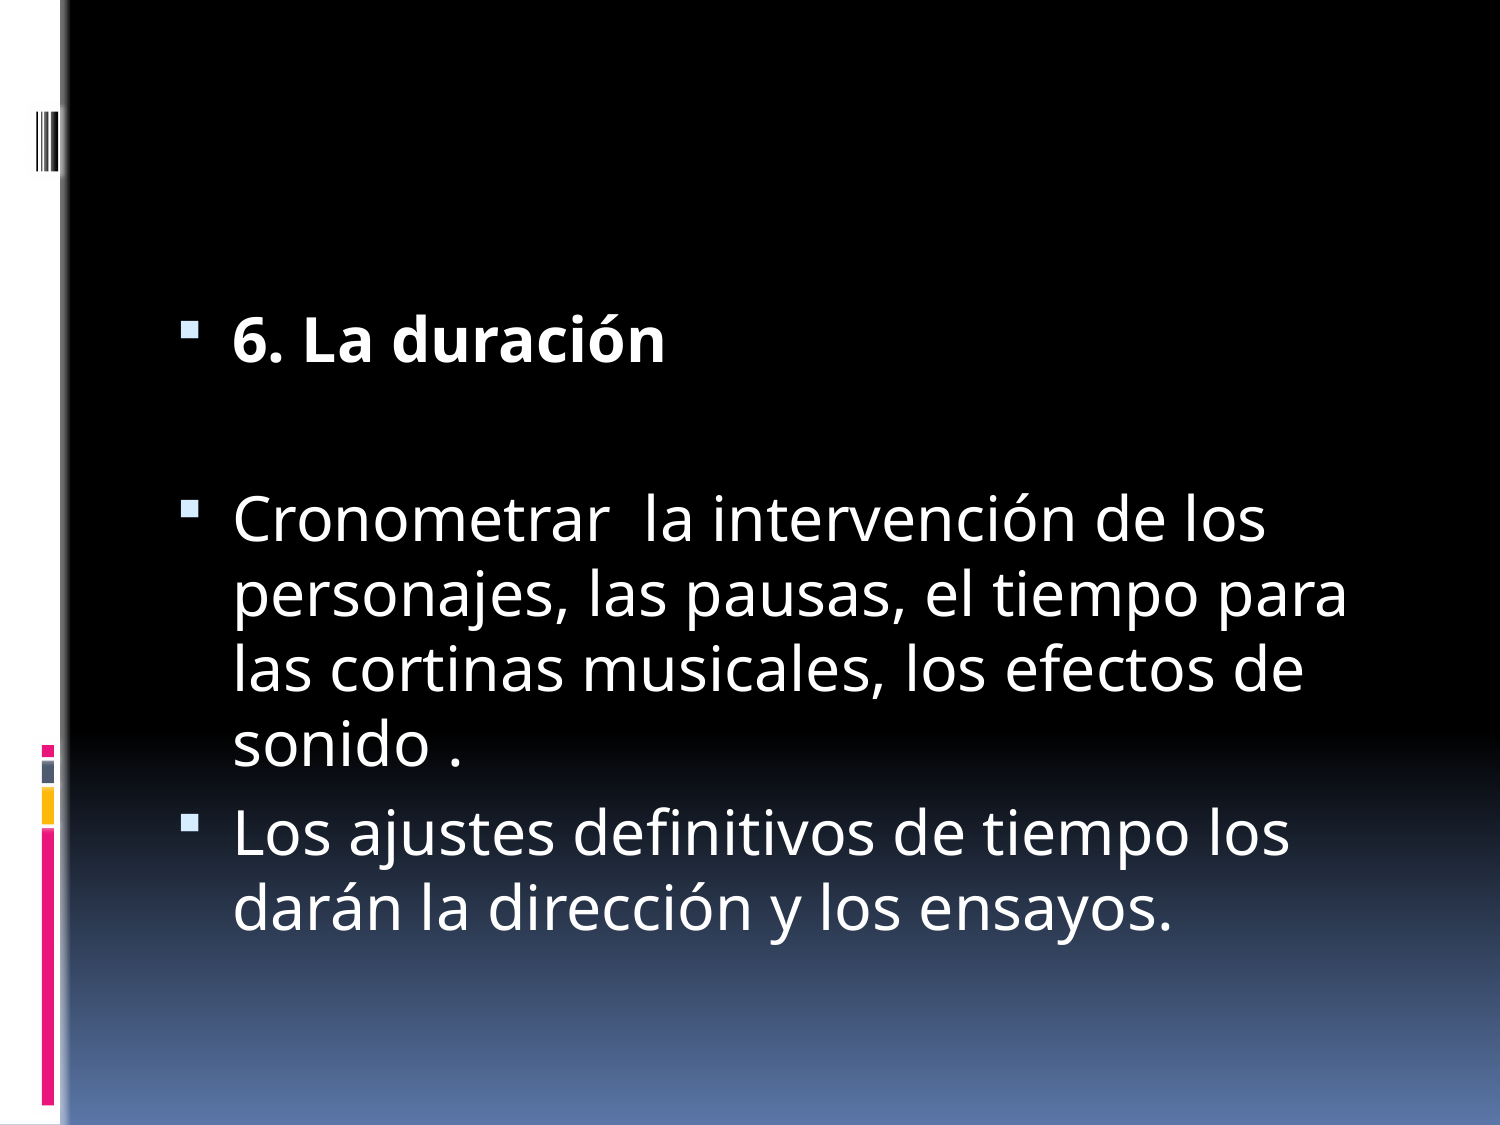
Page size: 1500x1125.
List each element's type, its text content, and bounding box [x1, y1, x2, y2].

list 6. La duración Cronometrar la intervención de los personajes, las pausas, el tiempo para las cortinas musicales, los efectos de sonido . Los ajustes definitivos de tiempo los darán la dirección y los ensayos. [150, 292, 1425, 1043]
